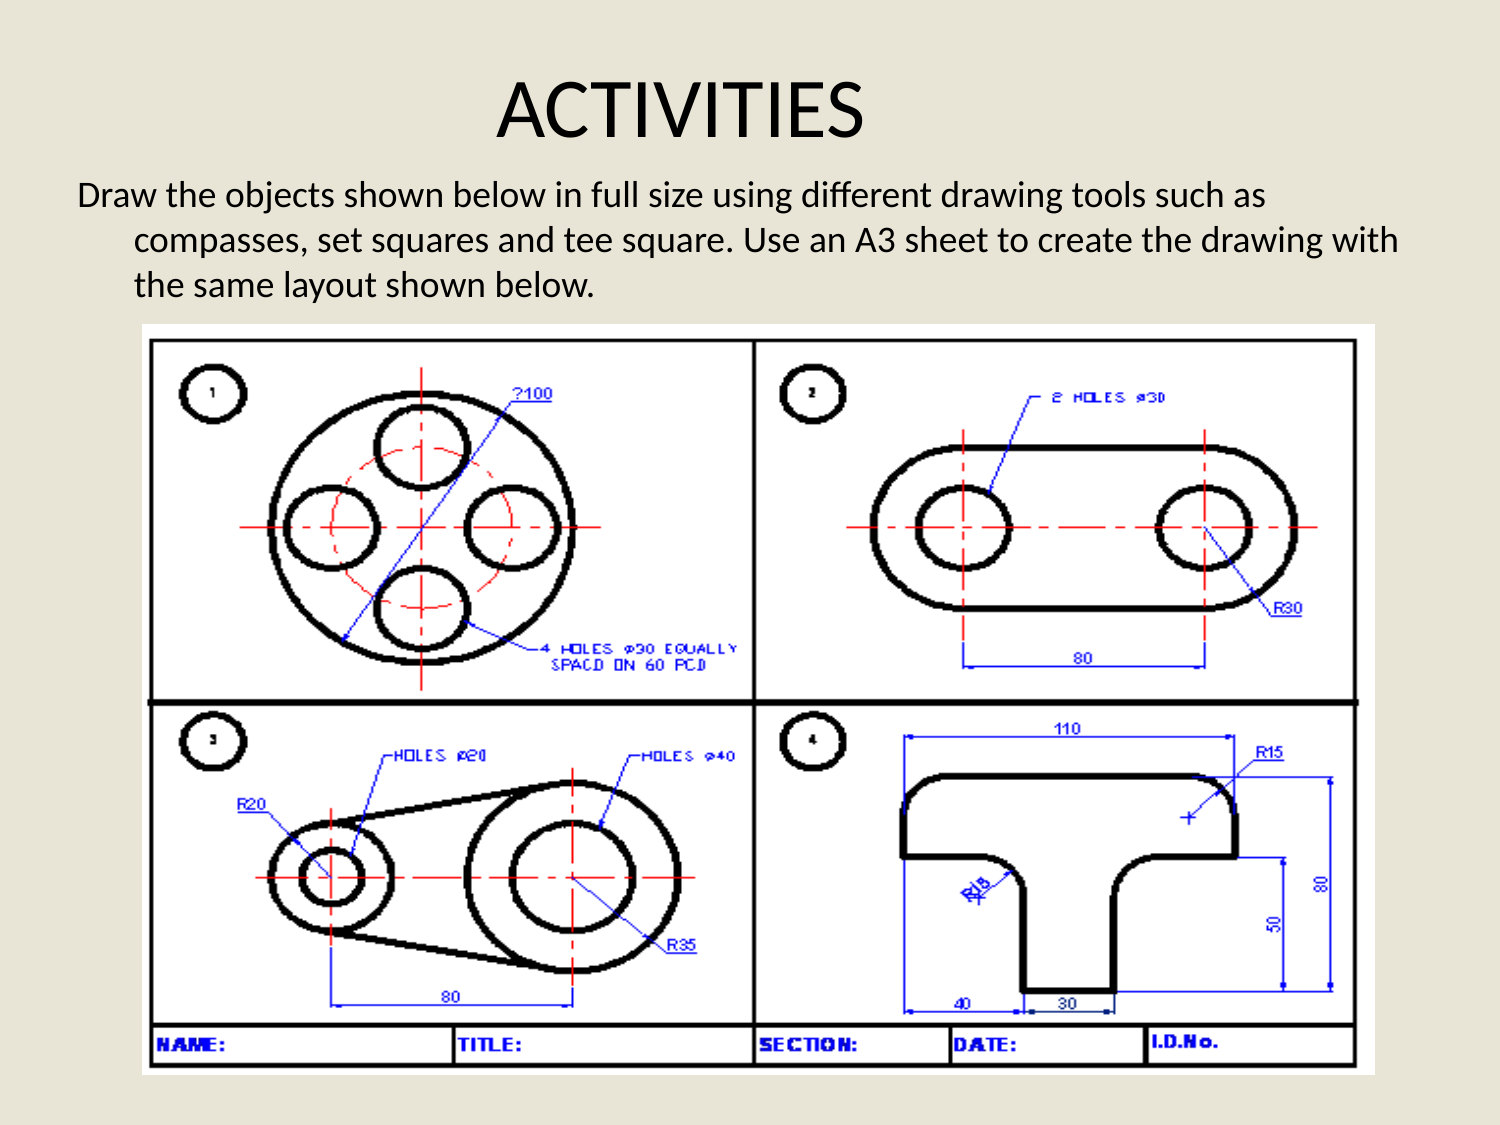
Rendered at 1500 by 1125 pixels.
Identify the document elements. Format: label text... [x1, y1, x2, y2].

title ACTIVITIES [75, 45, 1288, 162]
list Draw the objects shown below in full size using different drawing tools such as compasses, set squares and tee square. Use an A3 sheet to create the drawing with the same layout shown below. [62, 162, 1425, 1005]
picture [142, 324, 1376, 1076]
